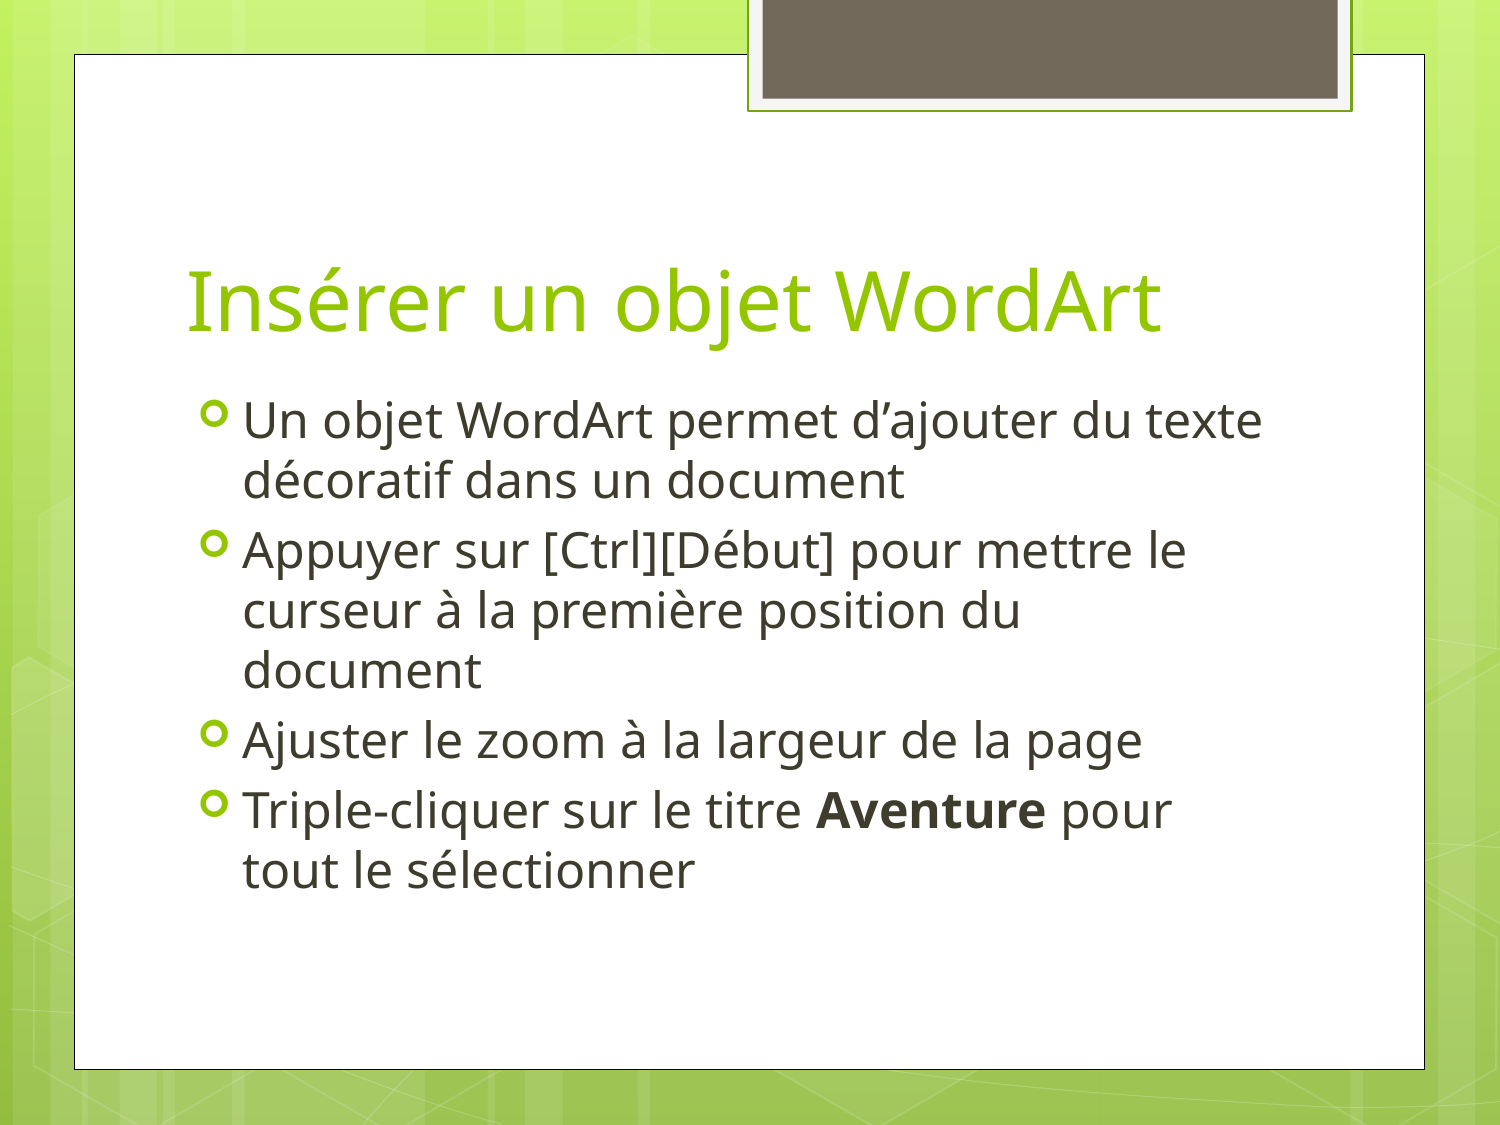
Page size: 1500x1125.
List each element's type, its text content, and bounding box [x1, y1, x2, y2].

title Insérer un objet WordArt [171, 168, 1324, 357]
list Un objet WordArt permet d’ajouter du texte décoratif dans un document Appuyer sur [Ctrl][Début] pour mettre le curseur à la première position du document Ajuster le zoom à la largeur de la page Triple-cliquer sur le titre Aventure pour tout le sélectionner [171, 381, 1283, 957]
